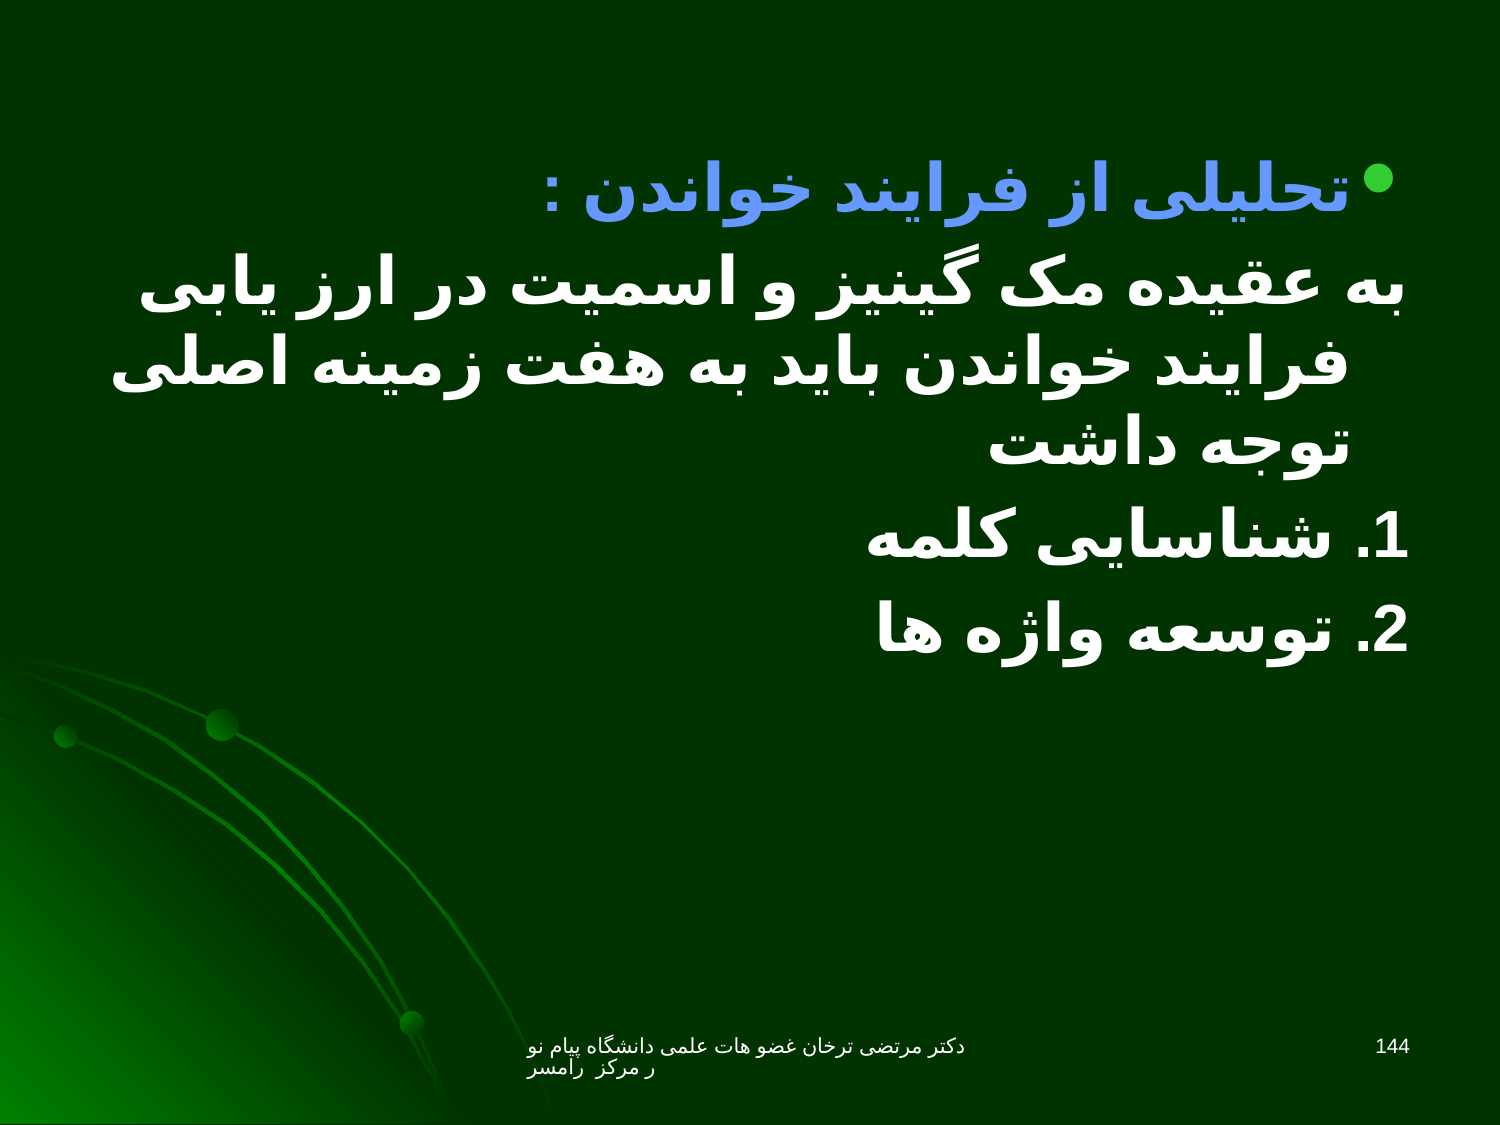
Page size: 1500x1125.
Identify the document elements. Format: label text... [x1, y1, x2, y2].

list تحلیلی از فرایند خواندن : به عقیده مک گینیز و اسمیت در ارز یابی فرایند خواندن باید به هفت زمینه اصلی توجه داشت 1. شناسایی کلمه 2. توسعه واژه ها [74, 136, 1426, 1006]
footer دکتر مرتضی ترخان غضو هات علمی دانشگاه پیام نور مرکز رامسر [512, 1024, 988, 1101]
slide_number 144 [1074, 1024, 1426, 1101]
